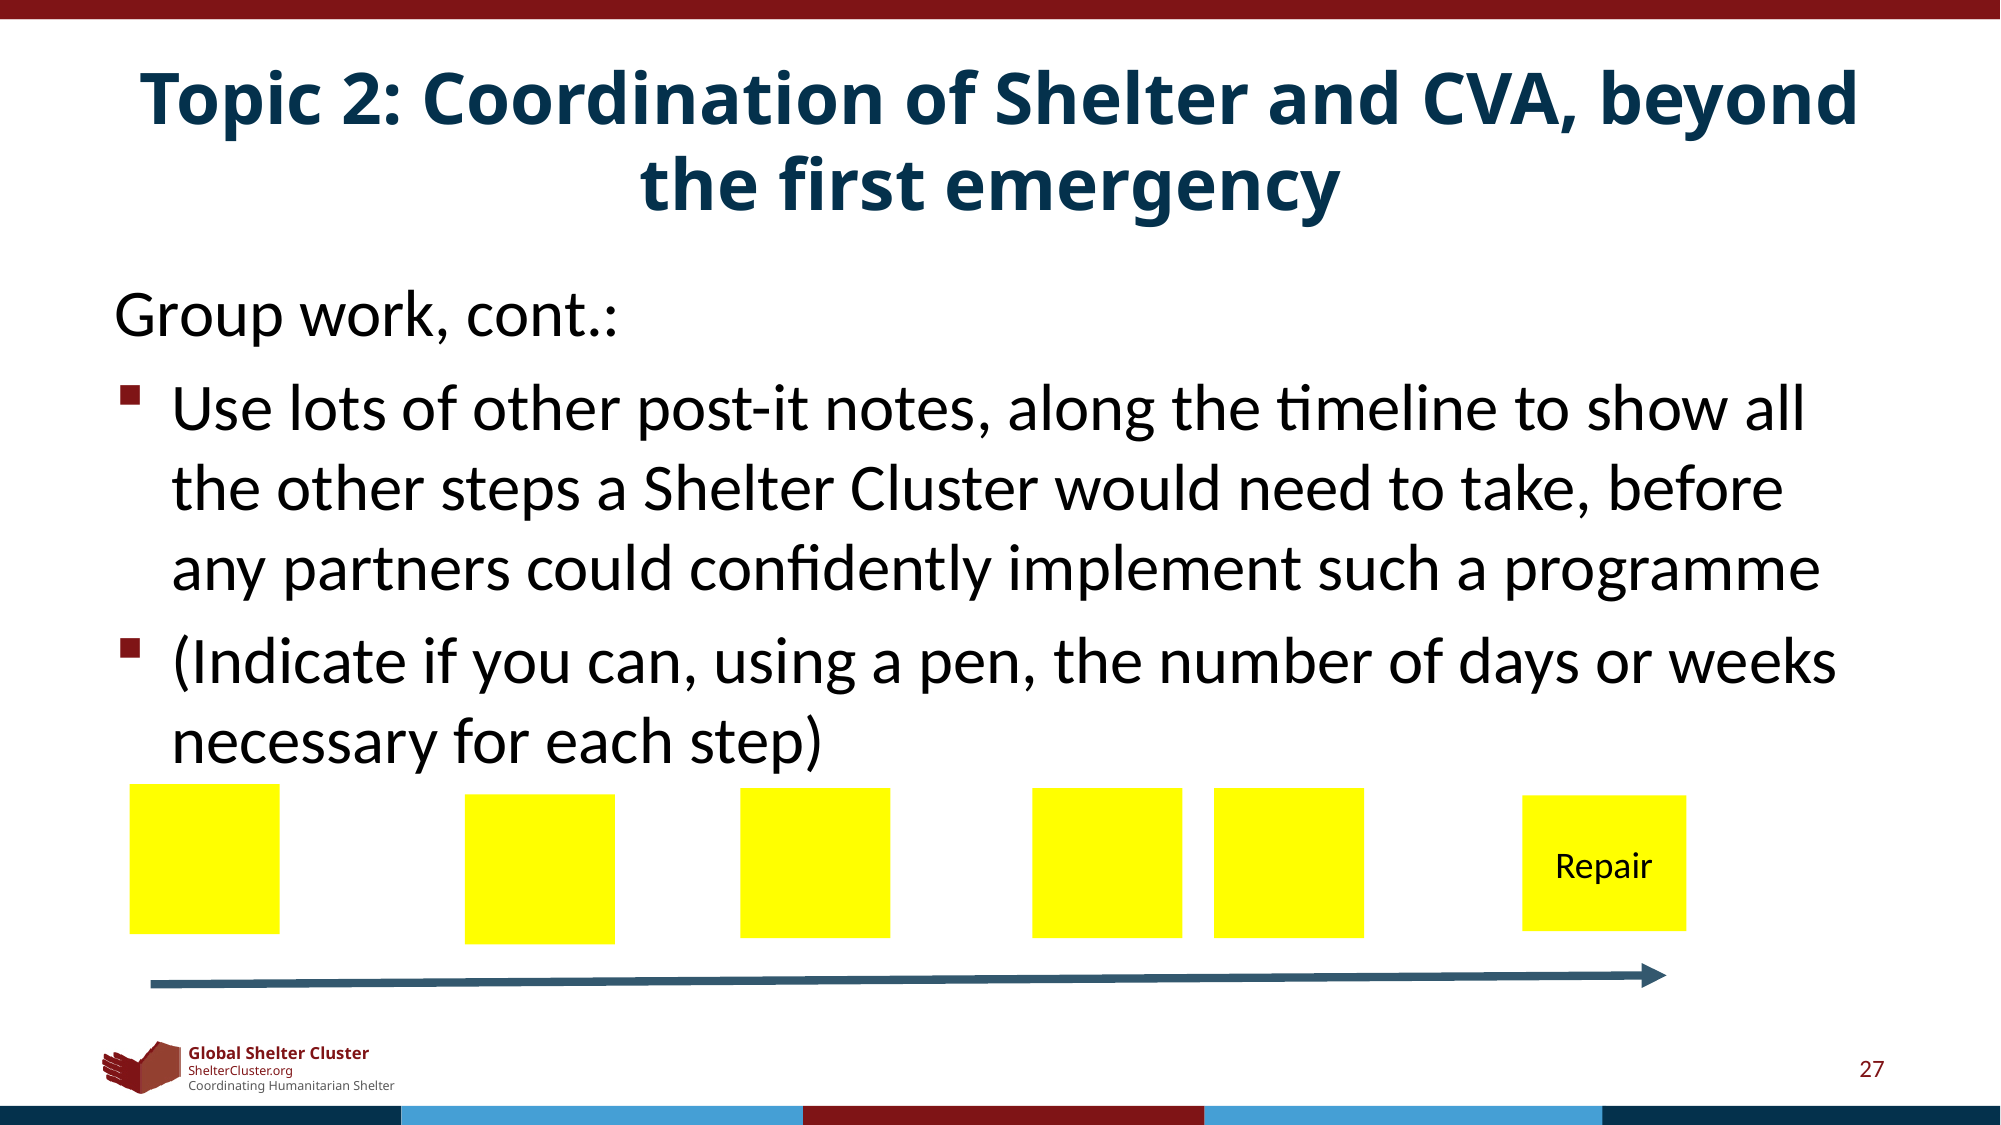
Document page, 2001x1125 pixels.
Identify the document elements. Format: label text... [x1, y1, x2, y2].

text_box [1030, 786, 1184, 940]
text_box [738, 786, 893, 940]
title Topic 2: Coordination of Shelter and CVA, beyond the first emergency [99, 45, 1900, 233]
text_box [463, 792, 617, 946]
text_box Repair [1520, 793, 1688, 933]
picture [102, 1041, 181, 1094]
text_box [150, 975, 1667, 985]
text_box [1212, 786, 1366, 940]
list Group work, cont.: Use lots of other post-it notes, along the timeline to show all the other steps a Shelter Cluster would need to take, before any partners could confidently implement such a programme (Indicate if you can, using a pen, the number of days or weeks necessary for each step) [99, 262, 1900, 791]
slide_number 27 [1433, 1037, 1900, 1098]
text_box [128, 782, 282, 936]
